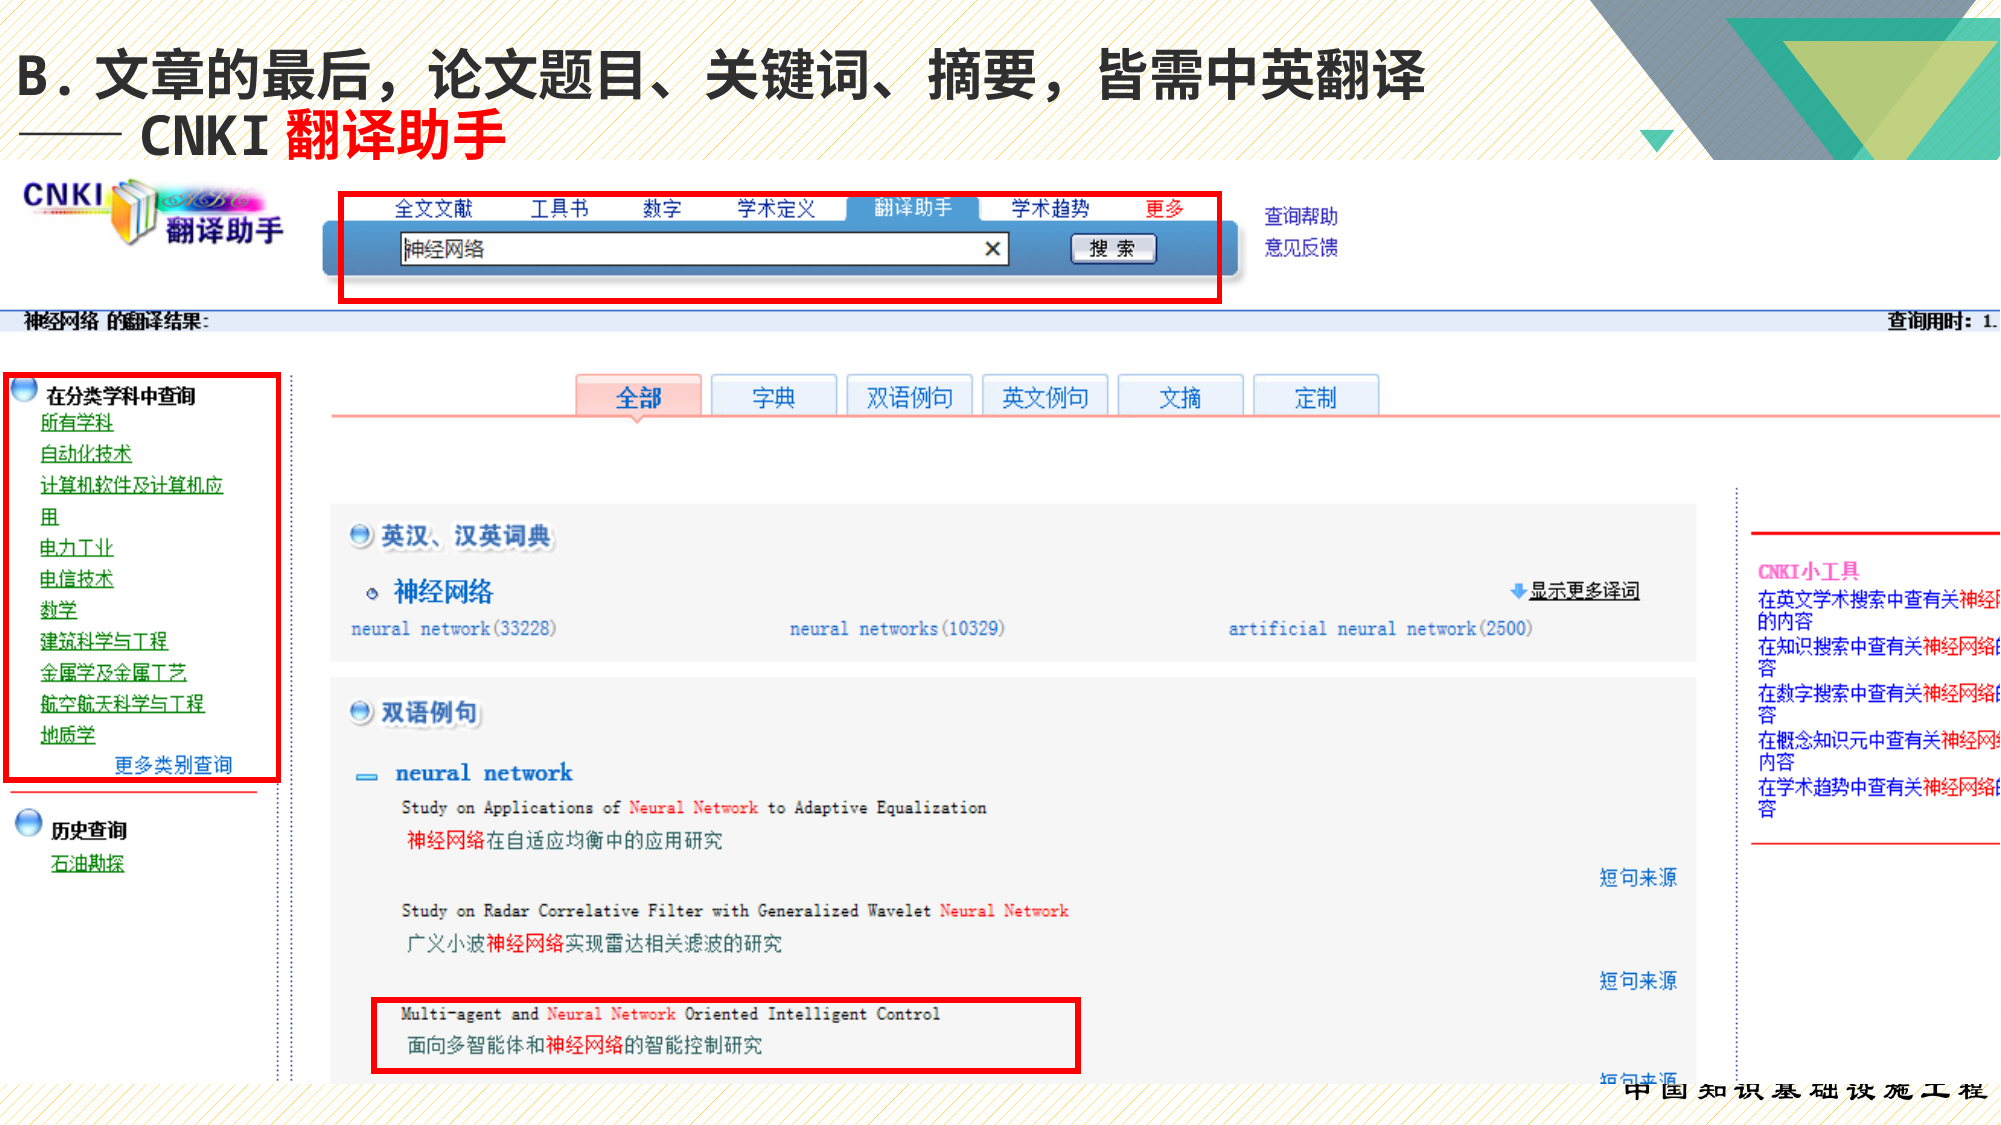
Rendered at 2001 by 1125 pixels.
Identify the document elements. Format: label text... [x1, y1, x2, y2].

picture [0, 160, 2001, 1125]
title B.文章的最后，论文题目、关键词、摘要，皆需中英翻译 ——CNKI翻译助手 [0, 39, 1978, 160]
